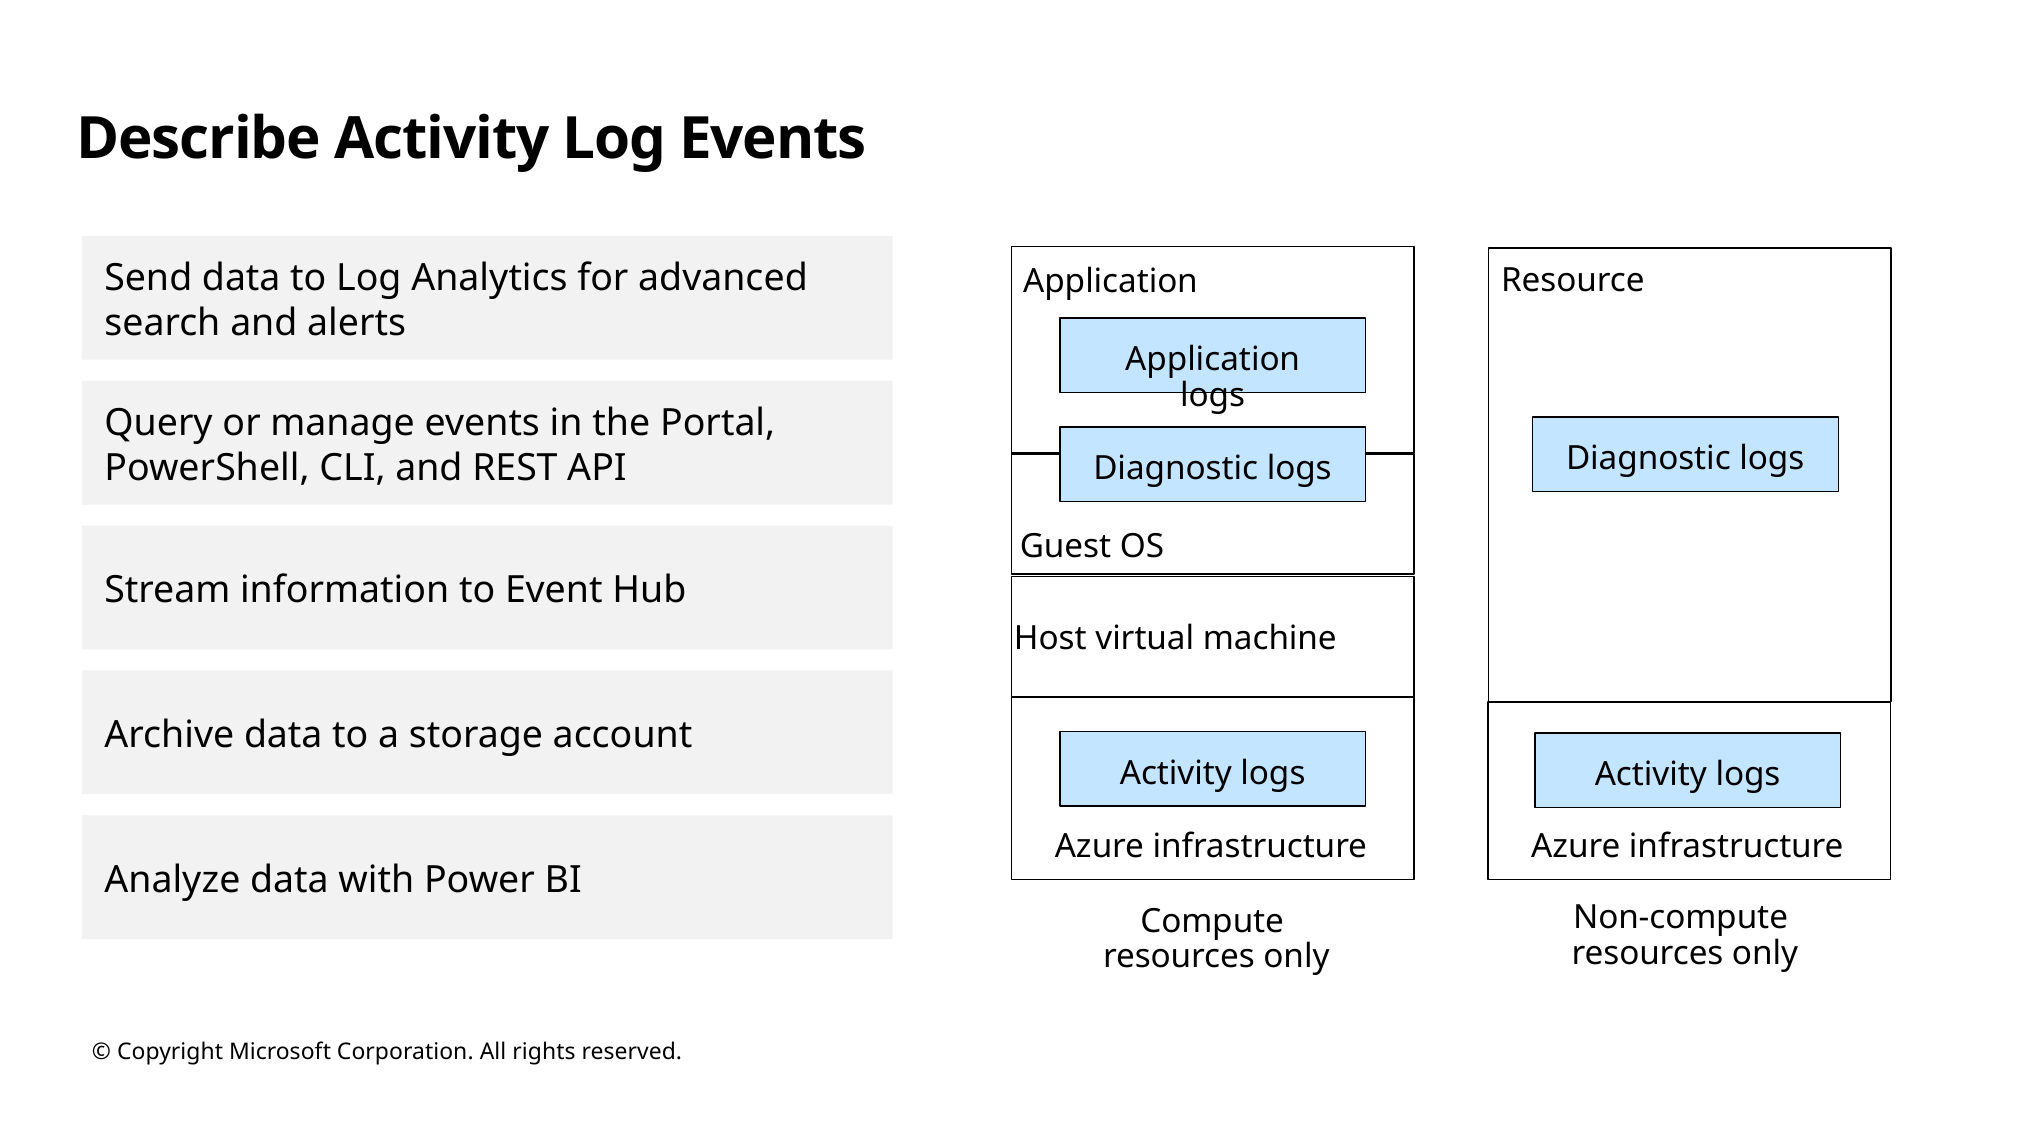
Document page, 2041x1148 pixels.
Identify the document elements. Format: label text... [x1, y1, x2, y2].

text_box Analyze data with Power BI [81, 814, 893, 940]
text_box Send data to Log Analytics for advanced search and alerts [81, 235, 893, 360]
text_box Archive data to a storage account [81, 670, 893, 795]
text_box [992, 244, 1892, 1001]
title Describe Activity Log Events [76, 93, 1968, 230]
text_box Query or manage events in the Portal, PowerShell, CLI, and REST API [81, 380, 893, 505]
text_box Stream information to Event Hub [81, 525, 893, 650]
